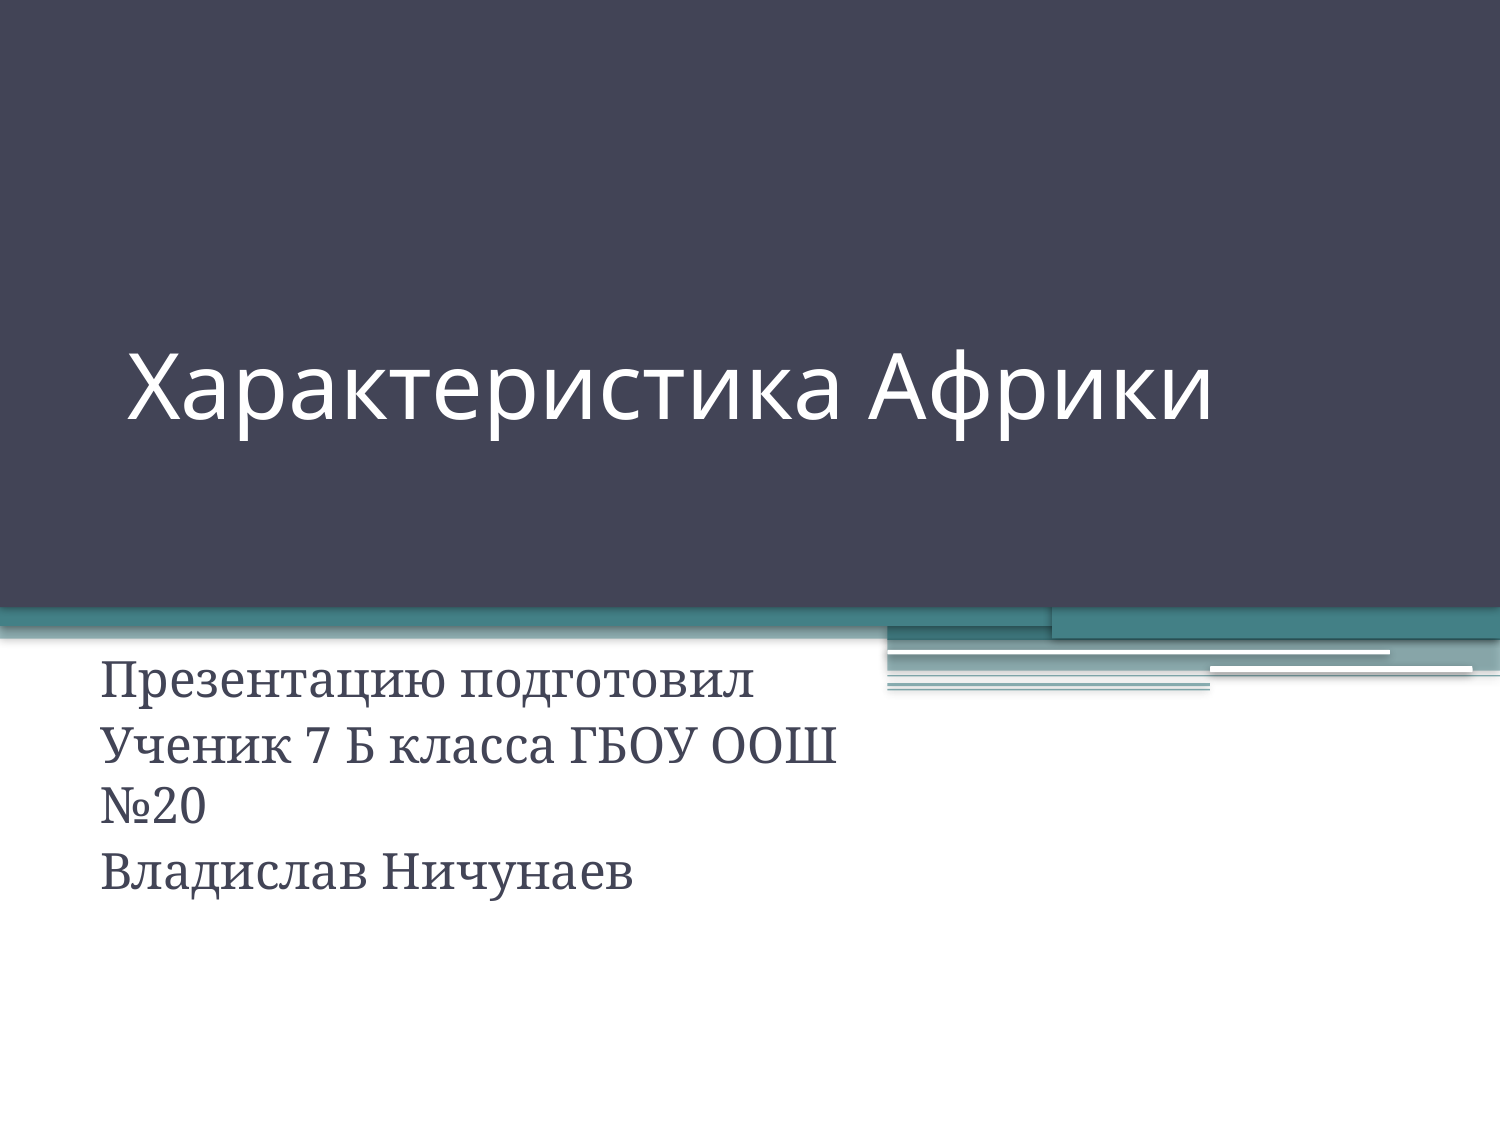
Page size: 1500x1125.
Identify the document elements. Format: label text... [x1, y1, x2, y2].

title Характеристика Африки [112, 58, 1388, 446]
subtitle Презентацию подготовил Ученик 7 Б класса ГБОУ ООШ №20 Владислав Ничунаев [75, 639, 888, 928]
